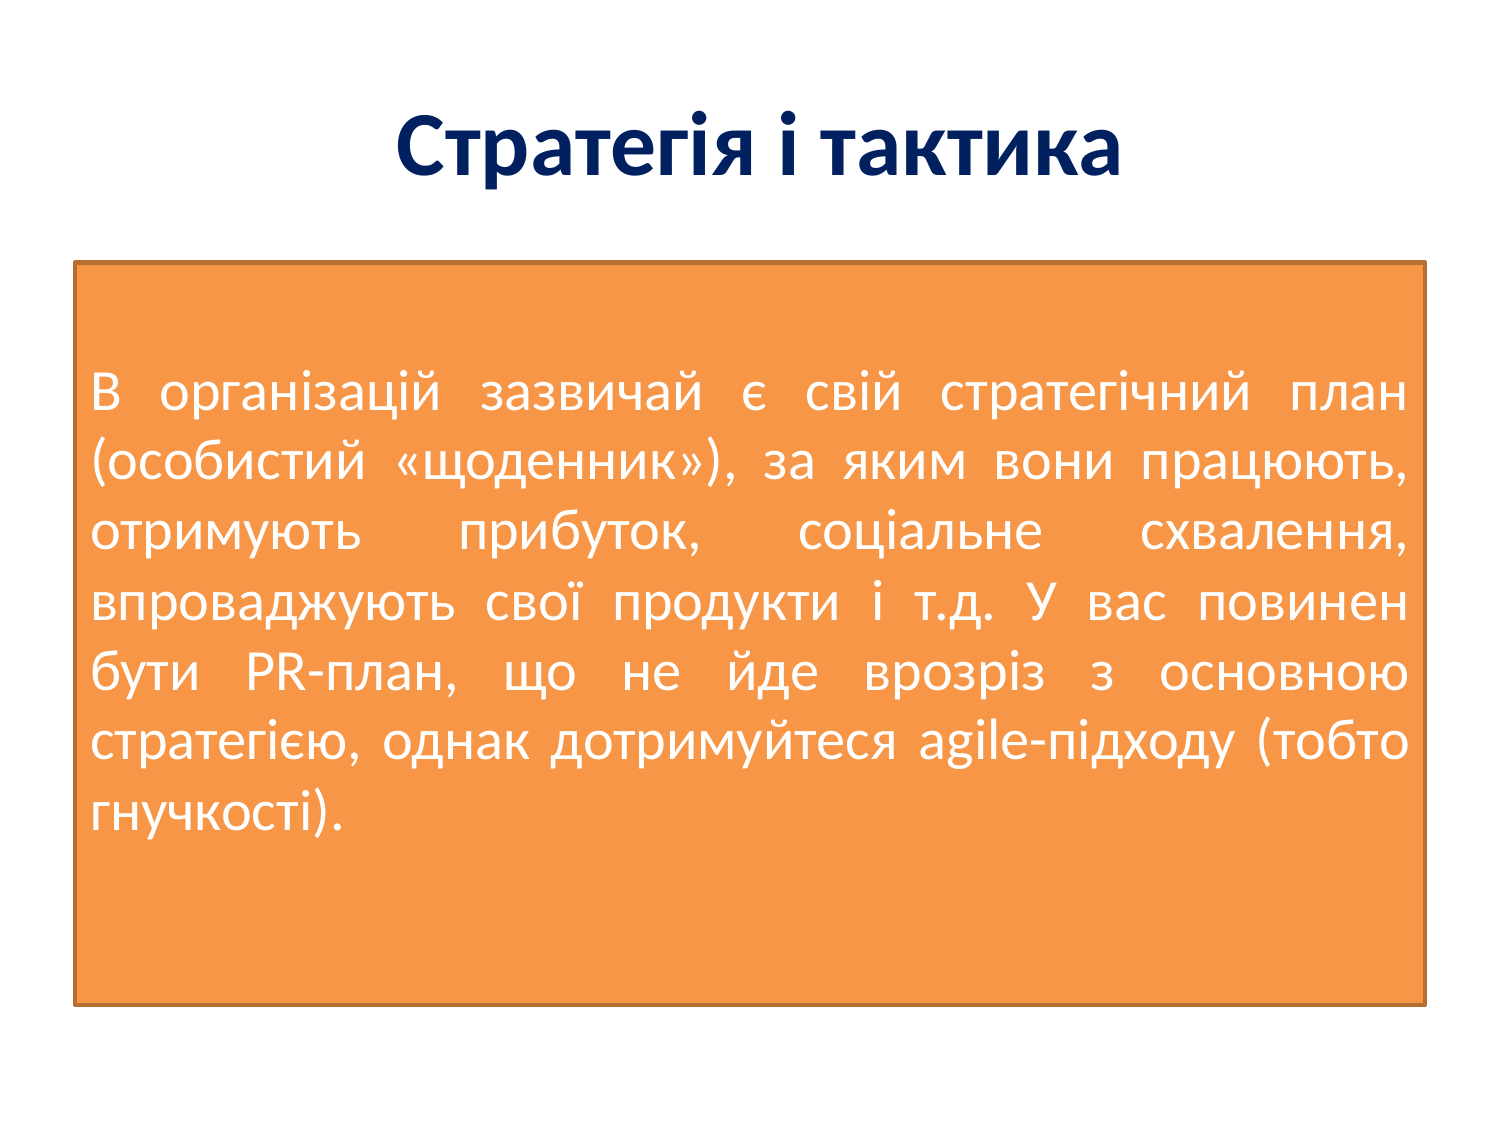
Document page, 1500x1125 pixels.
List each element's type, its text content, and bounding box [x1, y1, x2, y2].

list В організацій зазвичай є свій стратегічний план (особистий «щоденник»), за яким вони працюють, отримують прибуток, соціальне схвалення, впроваджують свої продукти і т.д. У вас повинен бути PR-план, що не йде врозріз з основною стратегією, однак дотримуйтеся agile-підходу (тобто гнучкості). [73, 260, 1427, 1007]
title Стратегія і тактика [75, 45, 1425, 233]
